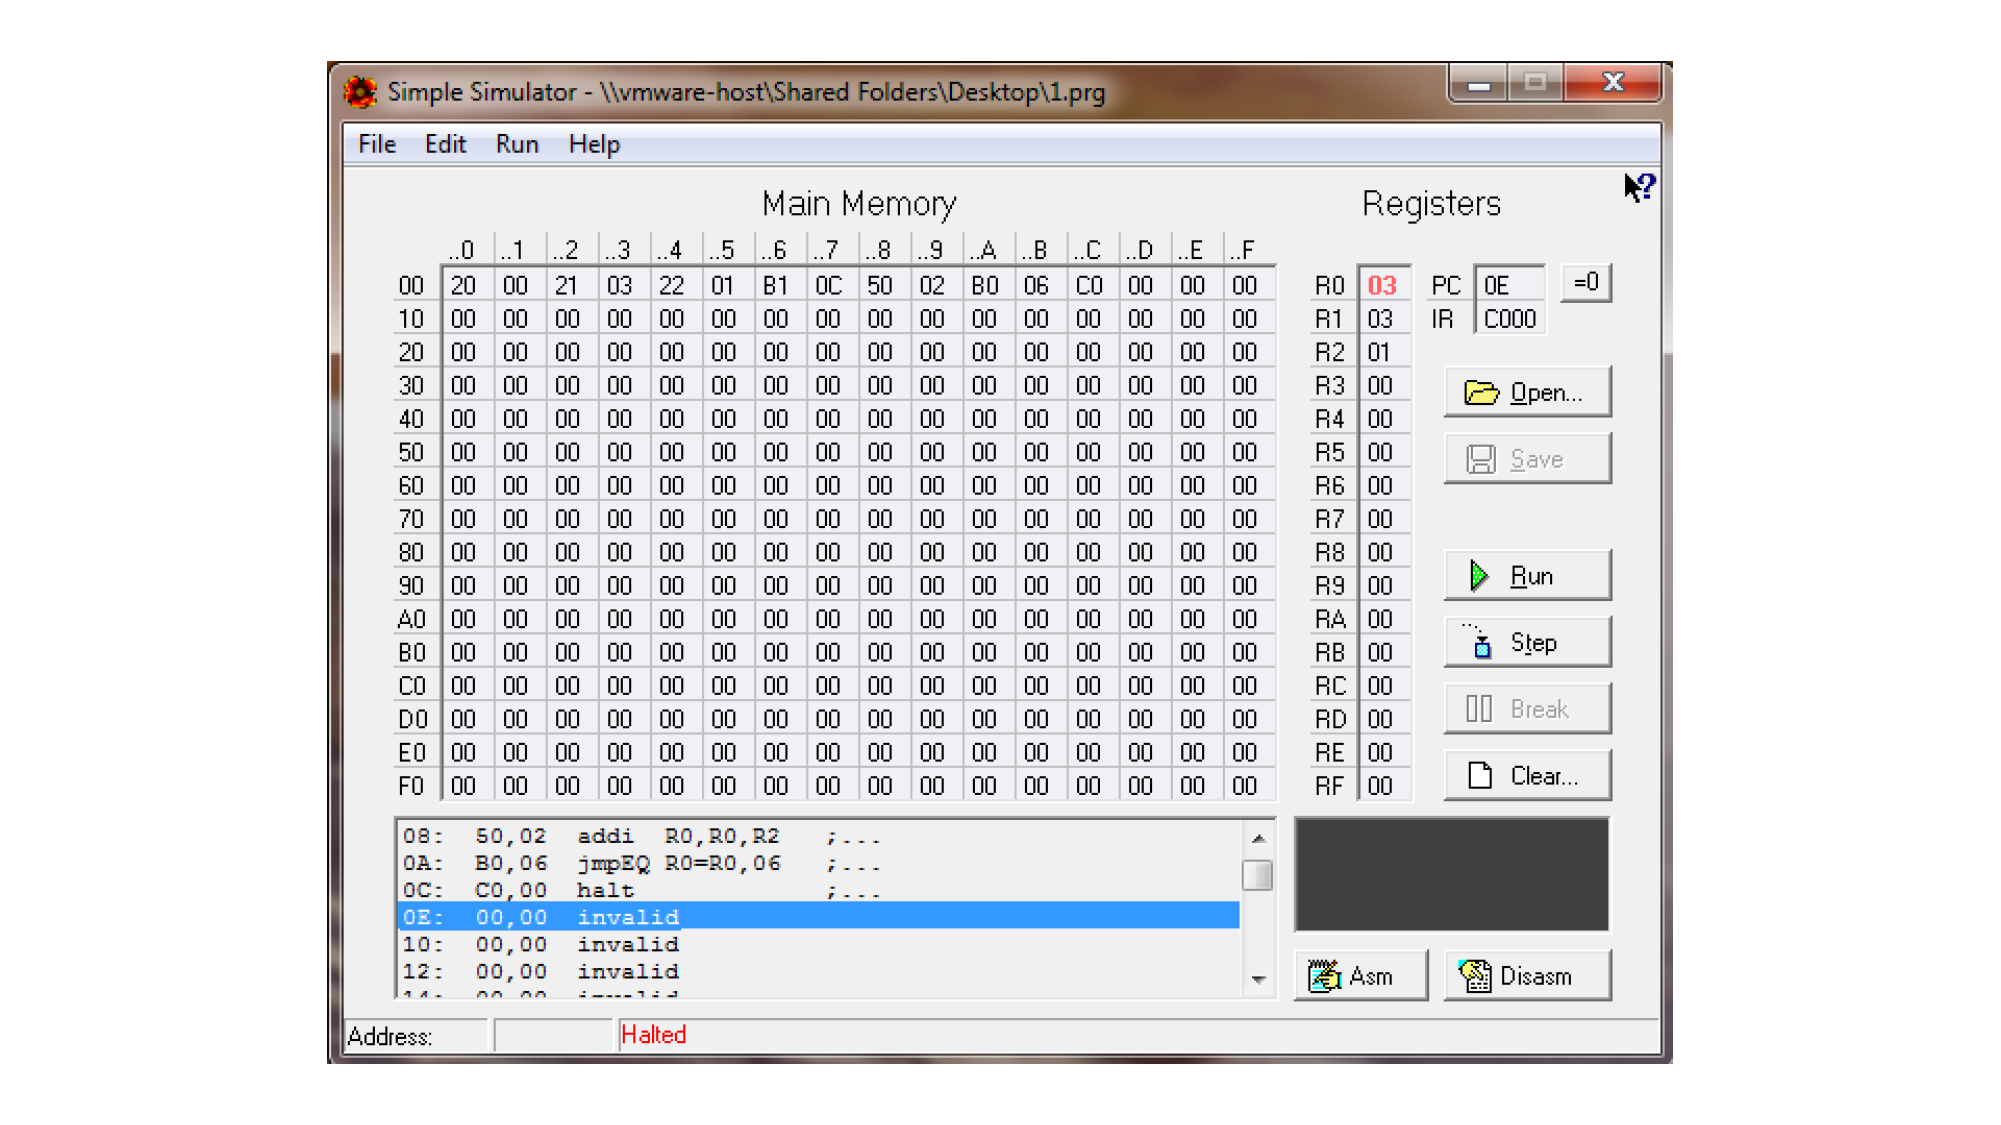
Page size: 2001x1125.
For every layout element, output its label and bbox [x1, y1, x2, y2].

picture [327, 61, 1673, 1064]
